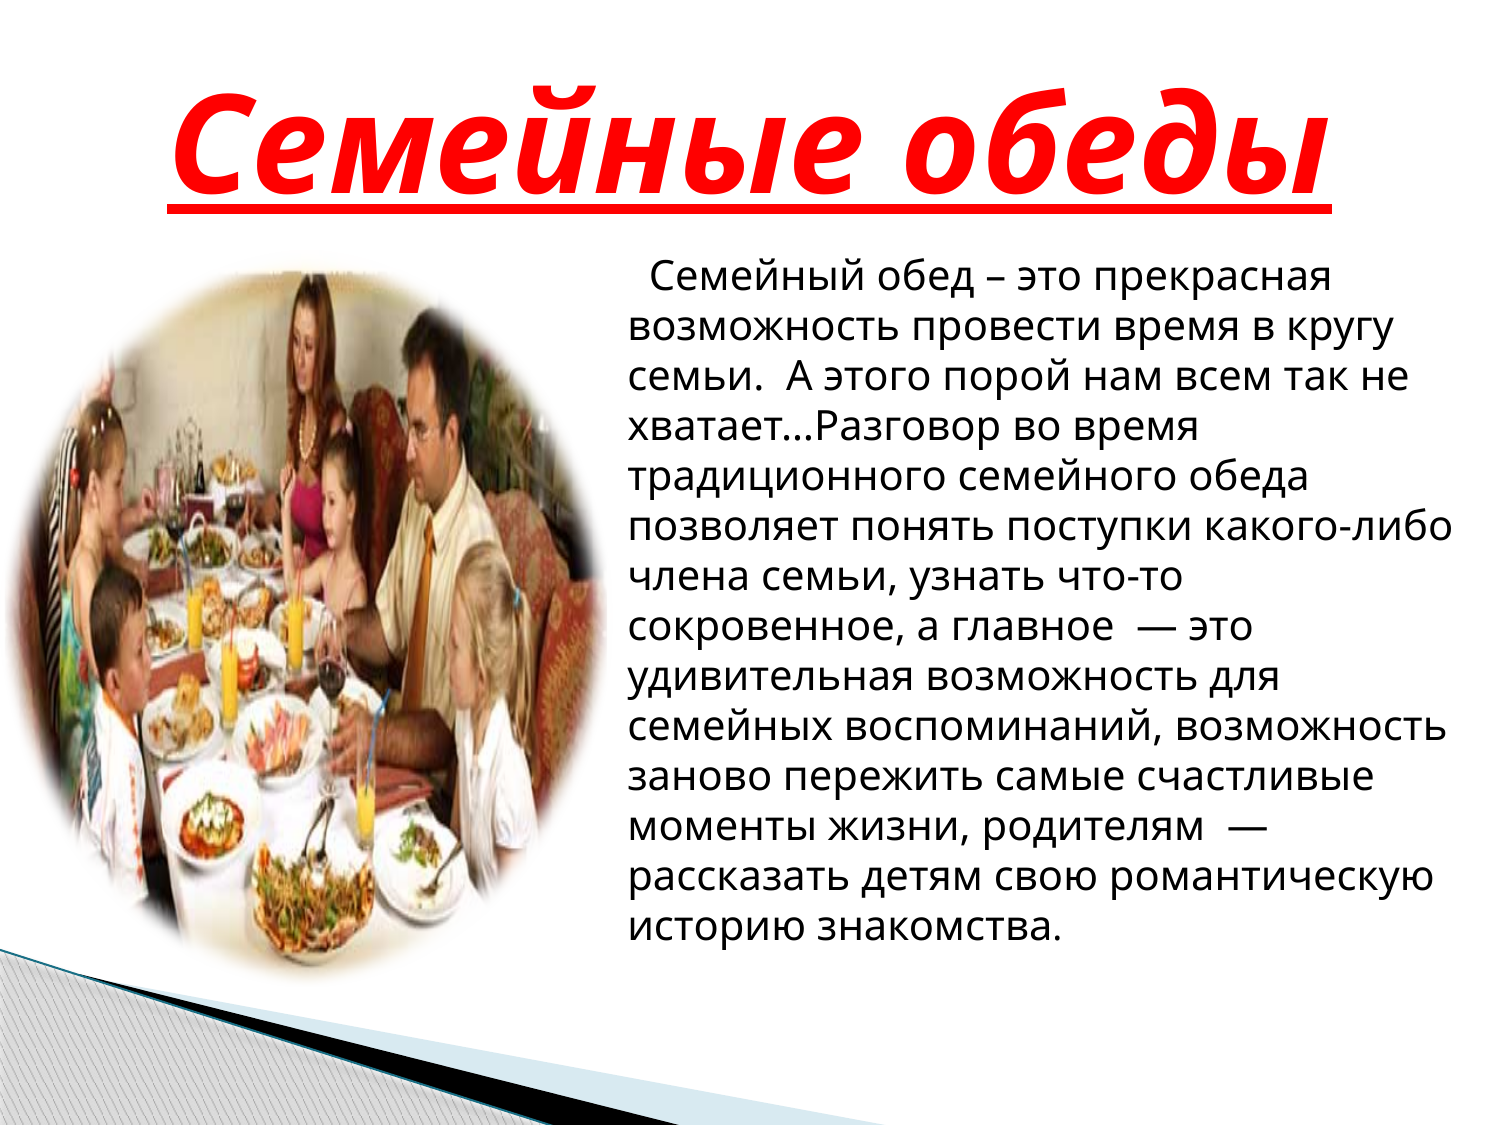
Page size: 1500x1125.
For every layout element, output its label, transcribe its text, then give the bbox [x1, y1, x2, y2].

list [0, 249, 613, 988]
title Семейные обеды [75, 45, 1425, 233]
text_box Семейный обед – это прекрасная возможность провести время в кругу семьи. А этого порой нам всем так не хватает…Разговор во время традиционного семейного обеда позволяет понять поступки какого-либо члена семьи, узнать что-то сокровенное, а главное — это удивительная возможность для семейных воспоминаний, возможность заново пережить самые счастливые моменты жизни, родителям — рассказать детям свою романтическую историю знакомства. [612, 191, 1475, 957]
